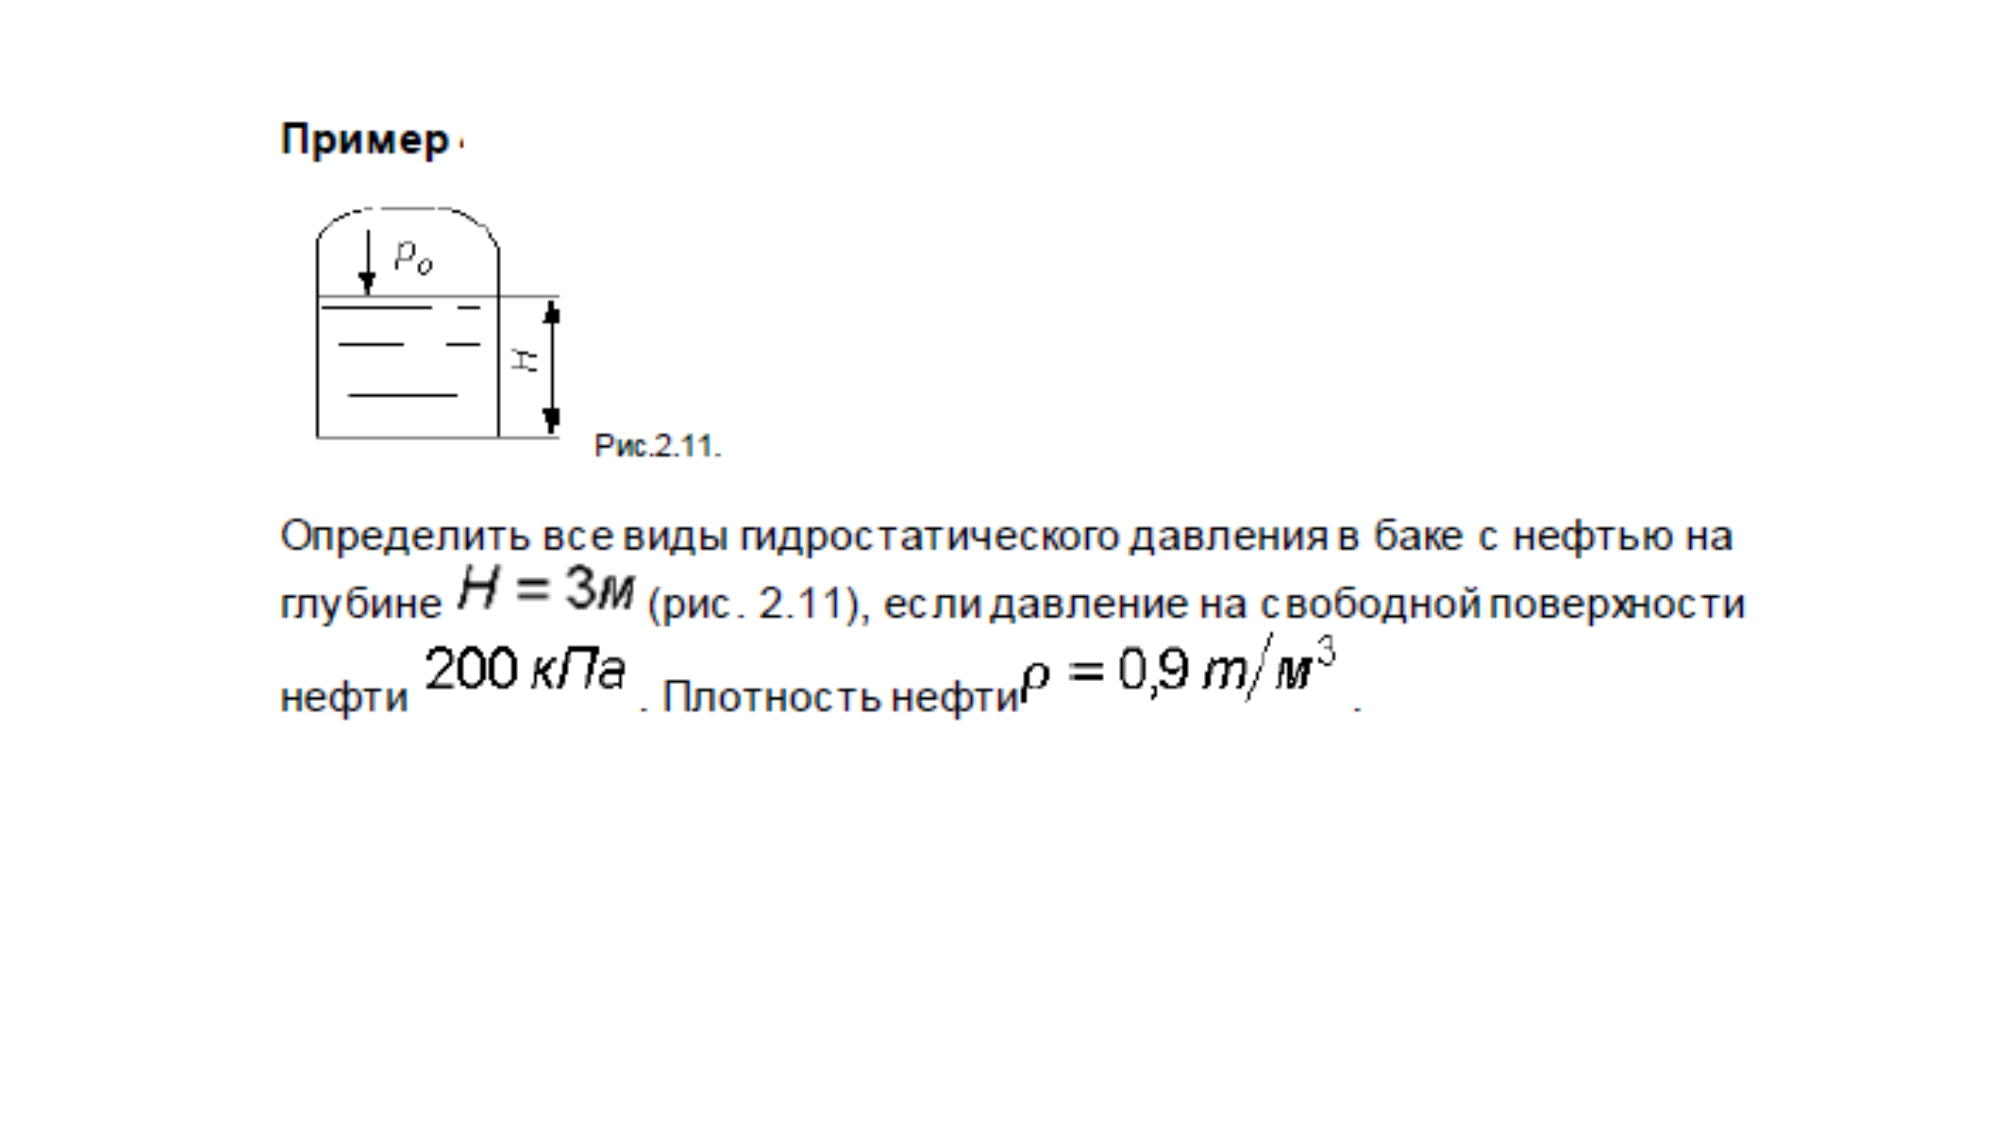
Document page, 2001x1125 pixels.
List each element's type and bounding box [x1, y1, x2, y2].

picture [232, 108, 1775, 732]
